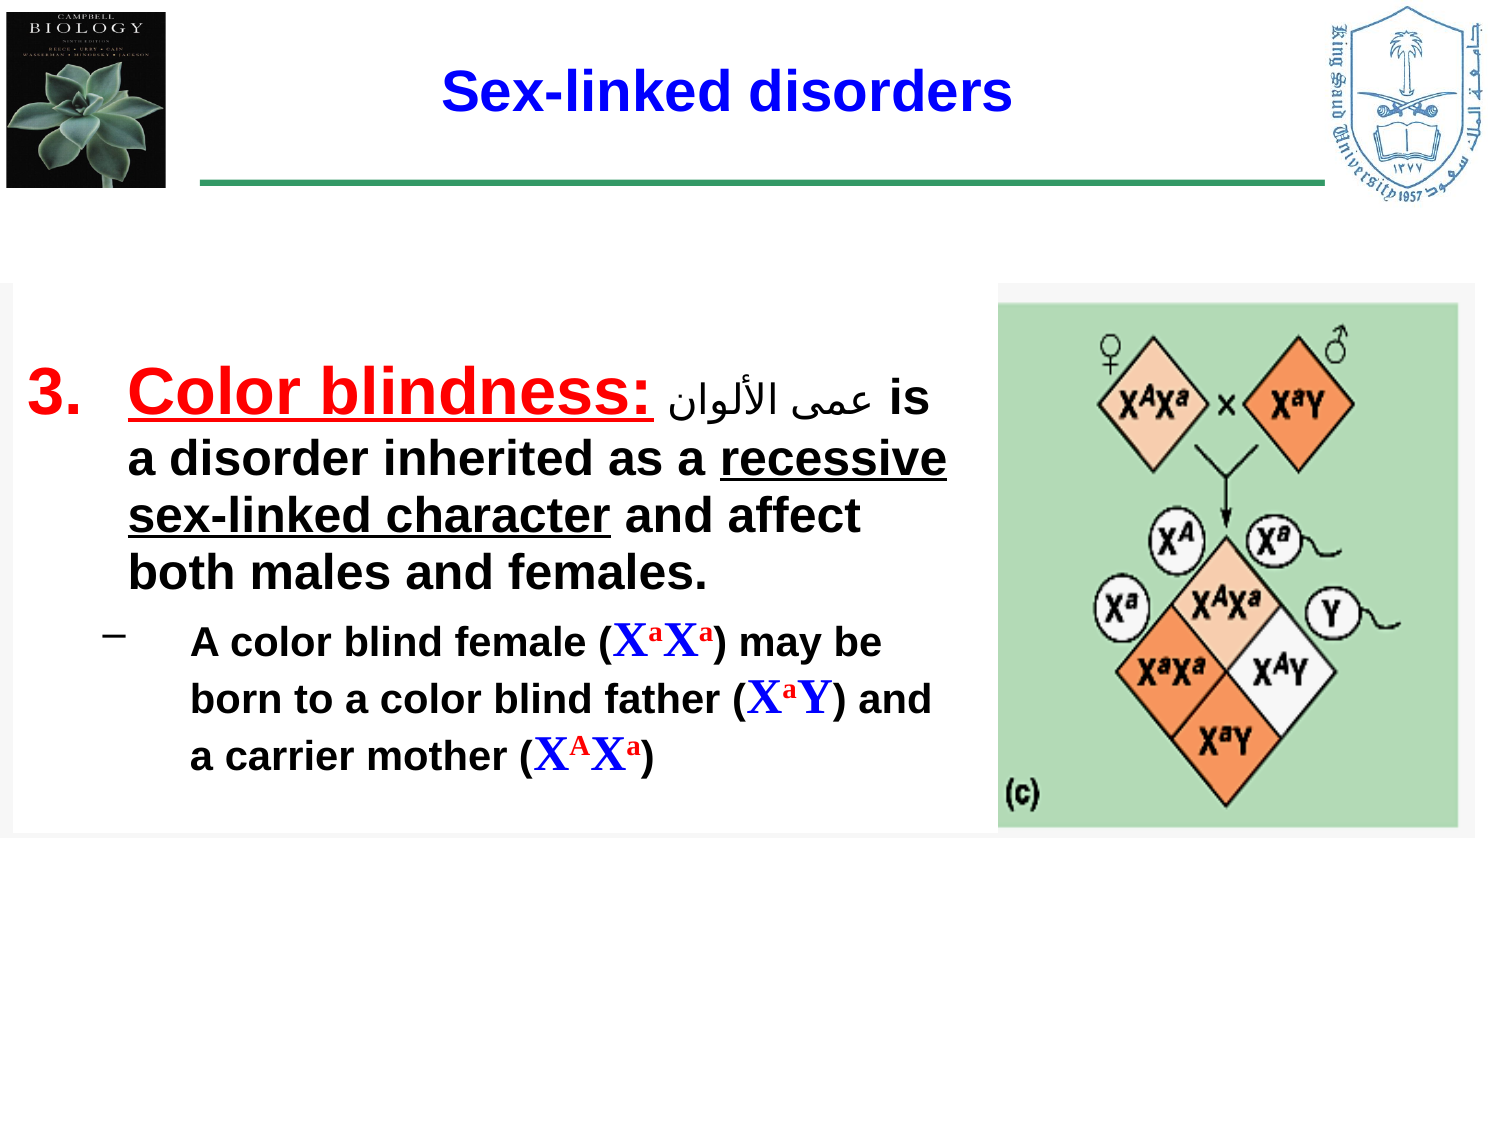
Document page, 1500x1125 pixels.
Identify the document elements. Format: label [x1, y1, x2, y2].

text_box [0, 283, 1476, 838]
text_box [5, 0, 1488, 209]
